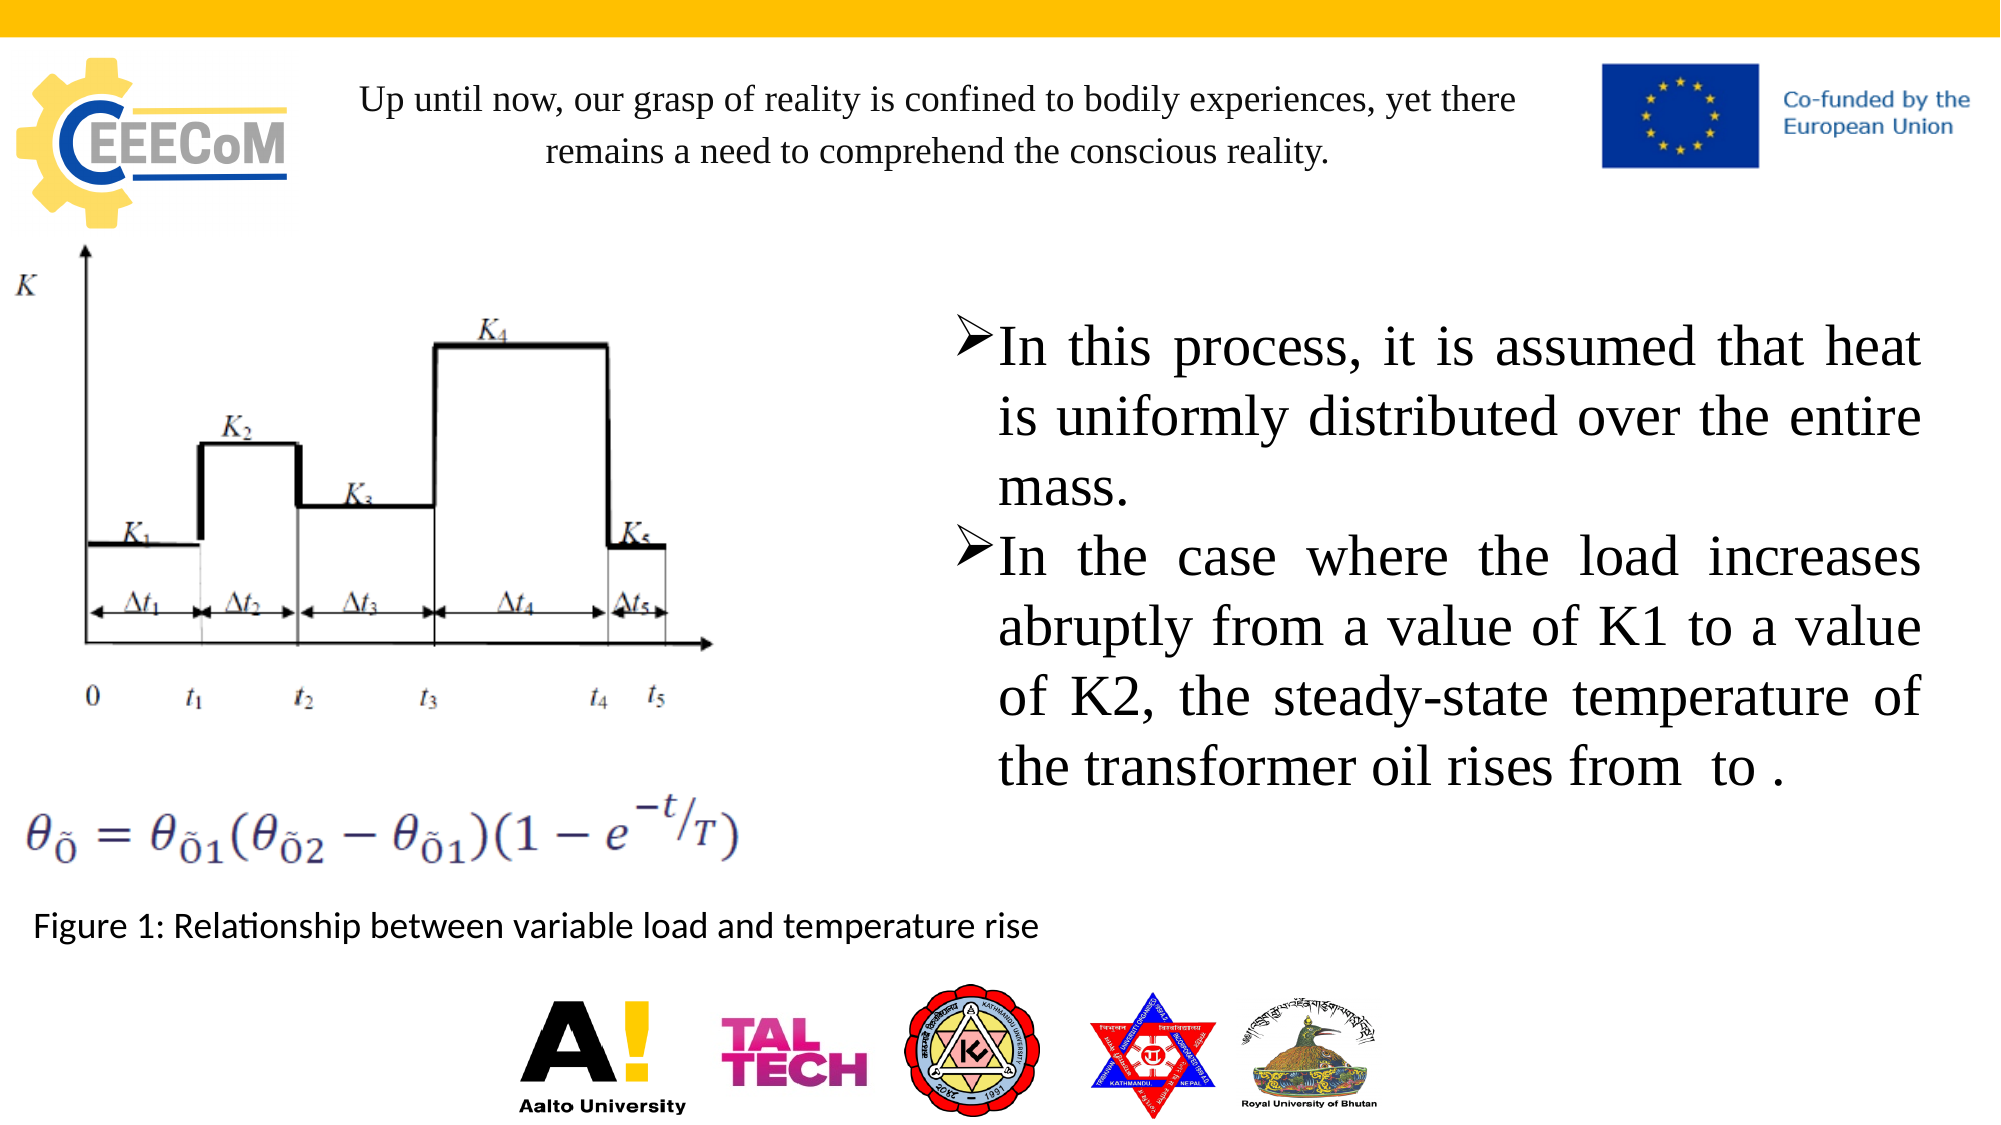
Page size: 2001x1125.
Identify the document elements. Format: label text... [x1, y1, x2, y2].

picture [1595, 46, 2000, 181]
picture [512, 984, 1382, 1125]
picture [0, 50, 755, 865]
text_box Figure 1: Relationship between variable load and temperature rise [18, 893, 1063, 954]
title Up until now, our grasp of reality is confined to bodily experiences, yet there remains a need to comprehend the conscious reality. [312, 37, 1565, 201]
